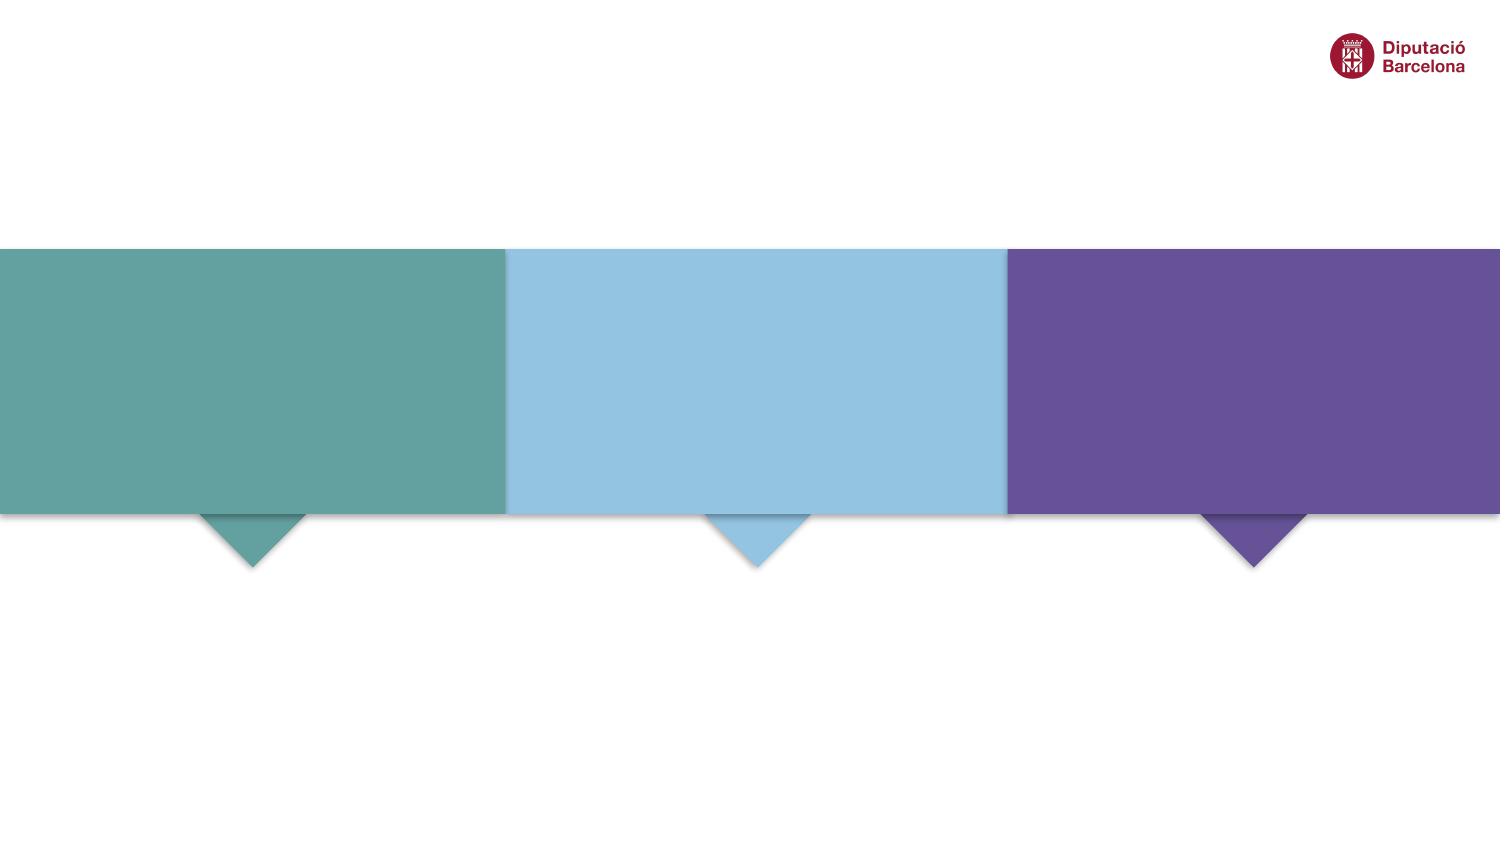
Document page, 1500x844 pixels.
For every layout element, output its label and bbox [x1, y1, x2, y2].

picture [1330, 33, 1465, 79]
